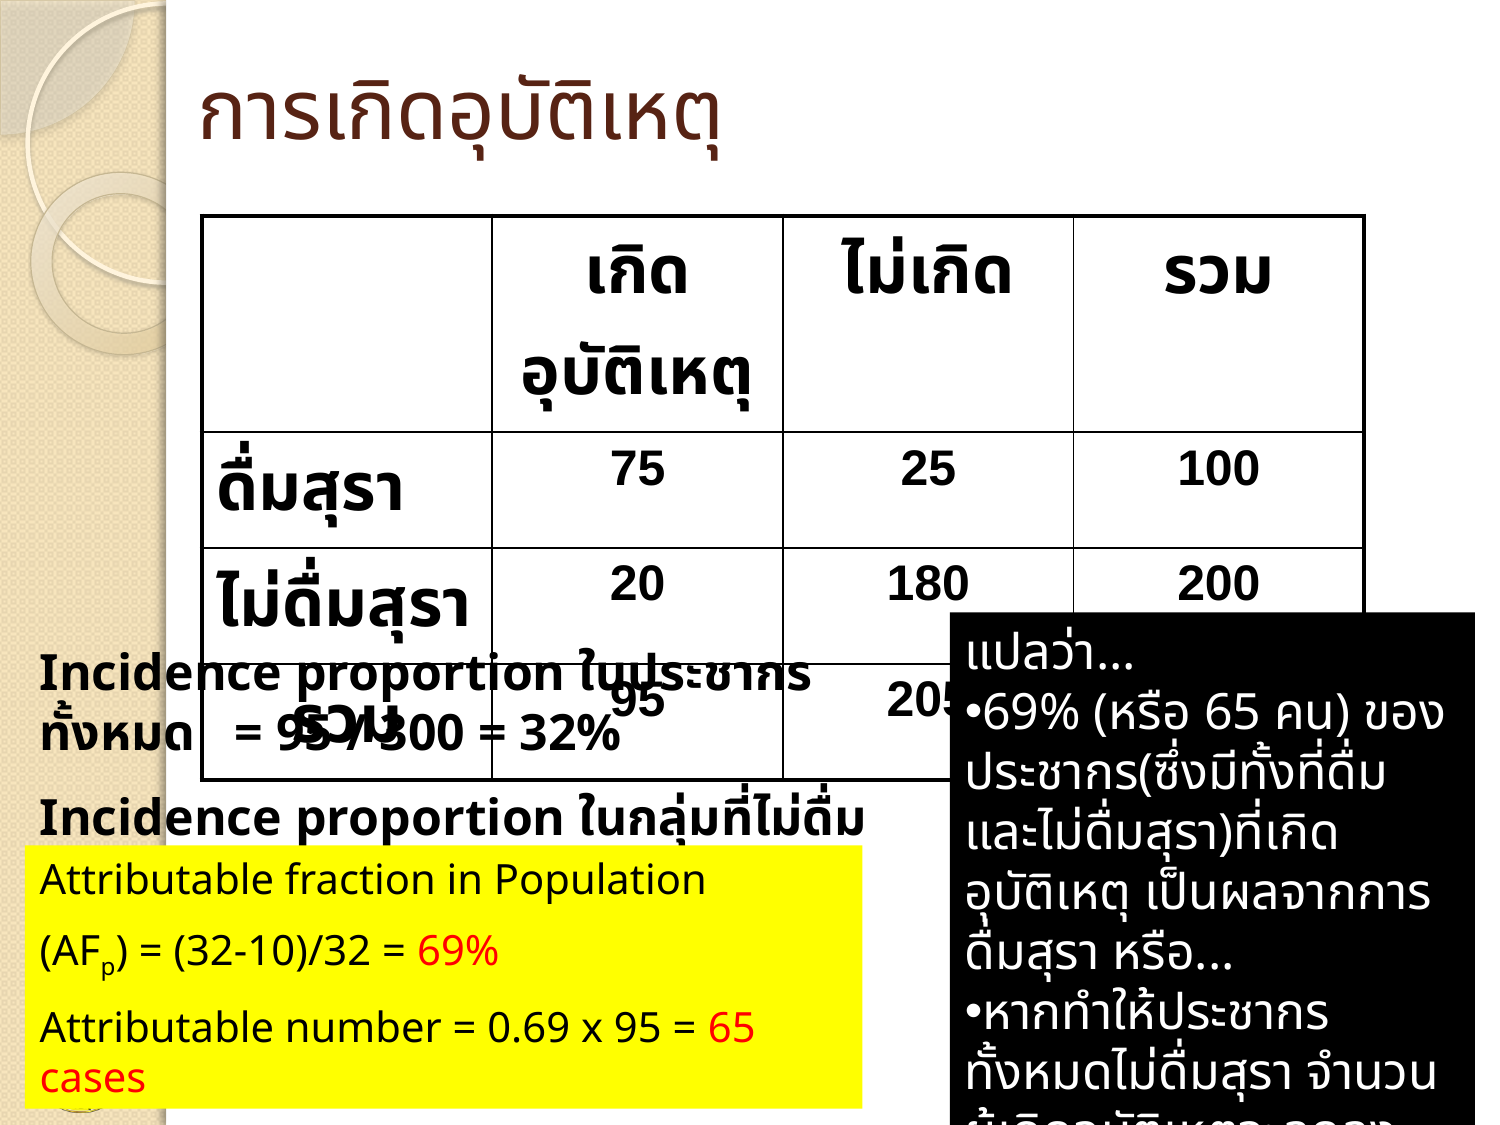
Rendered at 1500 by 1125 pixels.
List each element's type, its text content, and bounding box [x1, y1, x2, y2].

table_header ไม่เกิด [784, 218, 1073, 431]
table_header รวม [1074, 218, 1362, 431]
table_cell ไม่ดื่มสุรา [204, 549, 491, 633]
table_cell 100 [1074, 433, 1362, 547]
table_cell 20 [493, 549, 782, 633]
text_box แปลว่า... 69% (หรือ 65 คน) ของประชากร(ซึ่งมีทั้งที่ดื่มและไม่ดื่มสุรา)ที่เกิดอุบัติเหตุ เป็นผลจากการดื่มสุรา หรือ... หากทำให้ประชากรทั้งหมดไม่ดื่มสุรา จำนวนผู้เกิดอุบัติเหตุจะลดลง 69% (หรือ 65 คน) [949, 612, 1475, 1125]
title การเกิดอุบัติเหตุ [183, 12, 1425, 200]
picture [33, 1109, 128, 1113]
text_box Attributable fraction in Population (AFp) = (32-10)/32 = 69% Attributable number = 0.69 x 95 = 65 cases [24, 845, 863, 1109]
text_box Incidence proportion ในประชากรทั้งหมด = 95 / 300 = 32% Incidence proportion ในกลุ่มที่ไม่ดื่มสุรา = 20 / 200 = 10% [24, 633, 949, 913]
table_header [204, 218, 491, 431]
table_cell 200 [1074, 549, 1362, 612]
table_header เกิดอุบัติเหตุ [493, 218, 782, 431]
table_cell 25 [784, 433, 1073, 547]
table_cell ดื่มสุรา [204, 433, 491, 547]
table_cell 75 [493, 433, 782, 547]
table_cell 180 [784, 549, 1073, 633]
